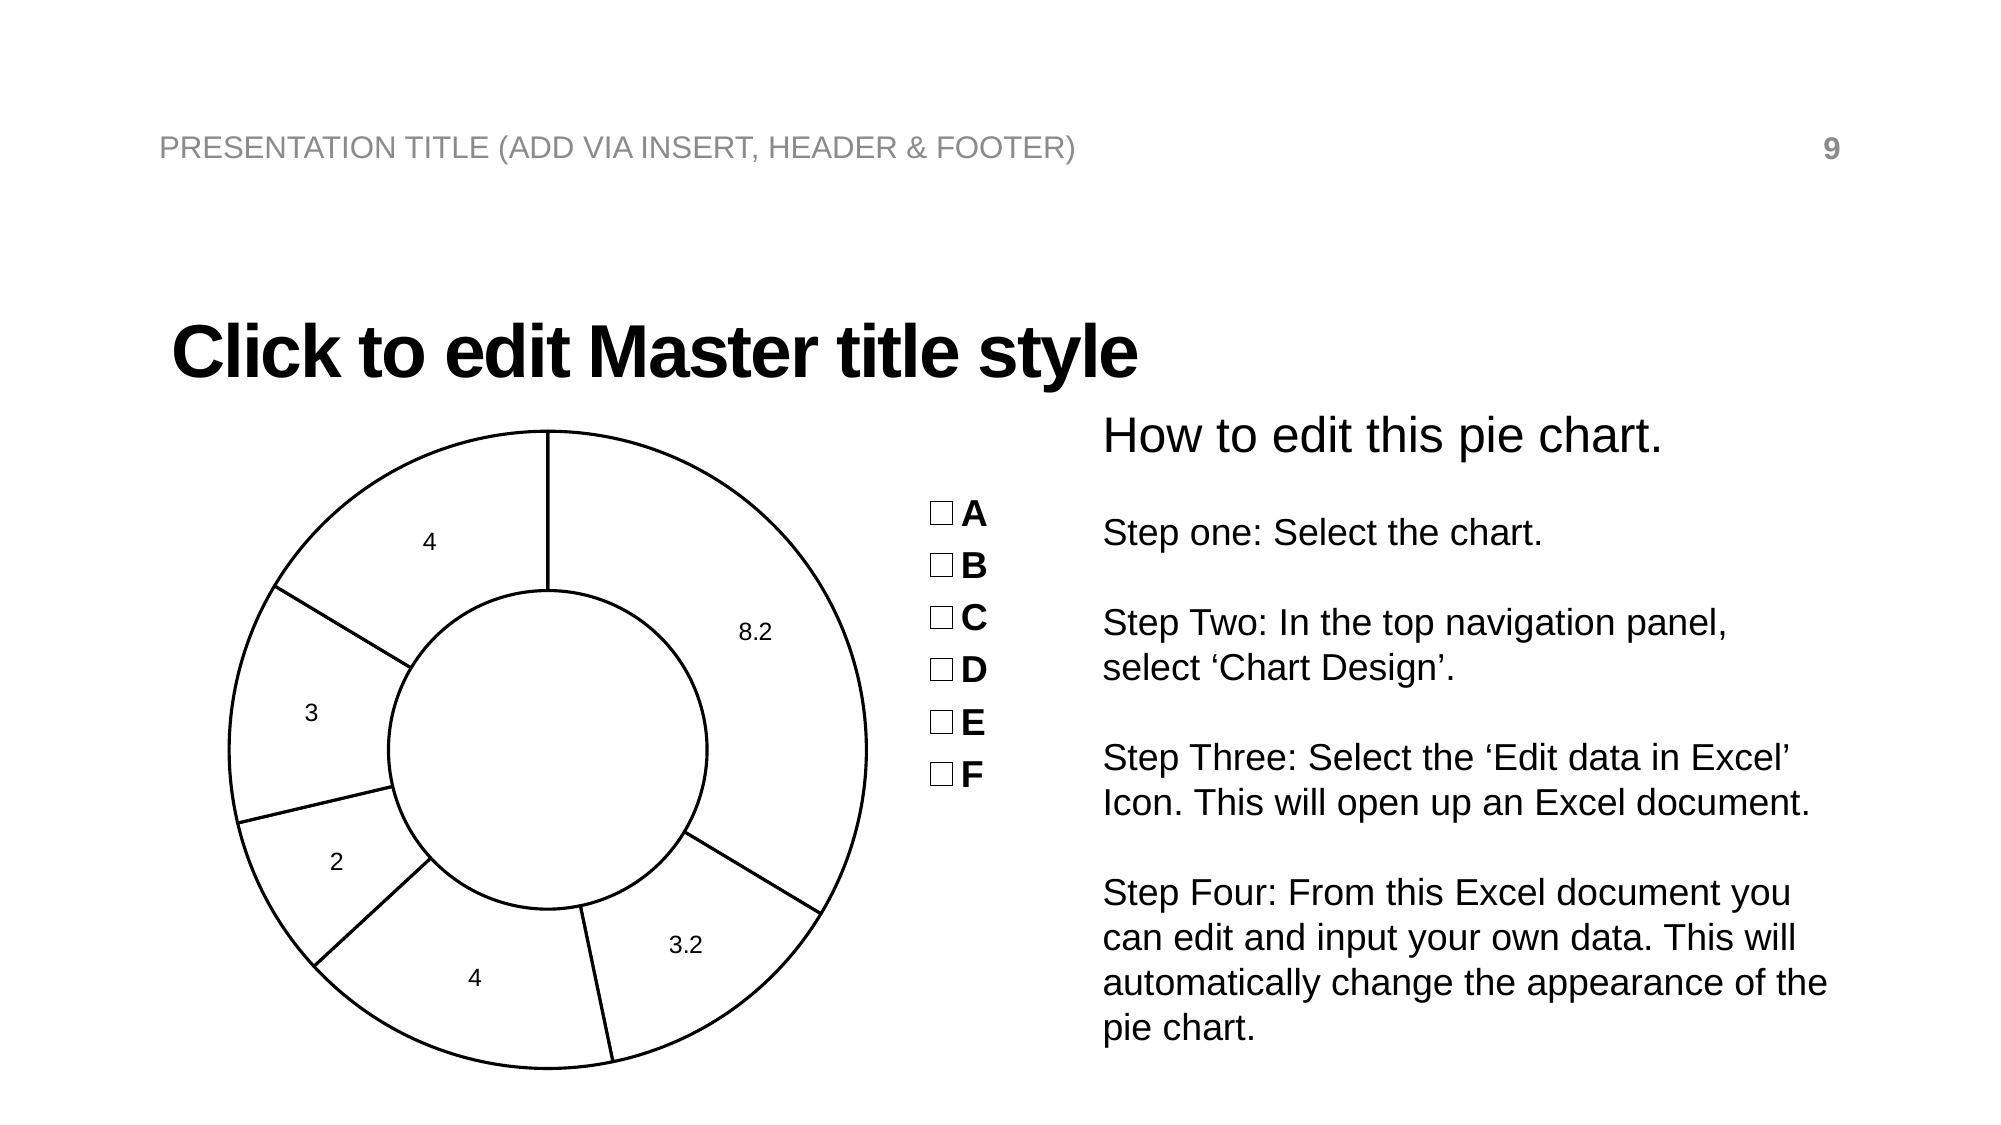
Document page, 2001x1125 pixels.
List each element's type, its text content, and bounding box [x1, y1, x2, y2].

chart [159, 417, 1031, 1082]
footer PRESENTATION TITLE (ADD VIA INSERT, HEADER & FOOTER) [159, 127, 1337, 165]
slide_number 9 [1611, 128, 1841, 167]
text_box Click to edit Master title style [156, 309, 1843, 370]
text_box How to edit this pie chart. Step one: Select the chart. Step Two: In the top navigation panel, select ‘Chart Design’. Step Three: Select the ‘Edit data in Excel’ Icon. This will open up an Excel document. Step Four: From this Excel document you can edit and input your own data. This will automatically change the appearance of the pie chart. [1102, 417, 1843, 1082]
